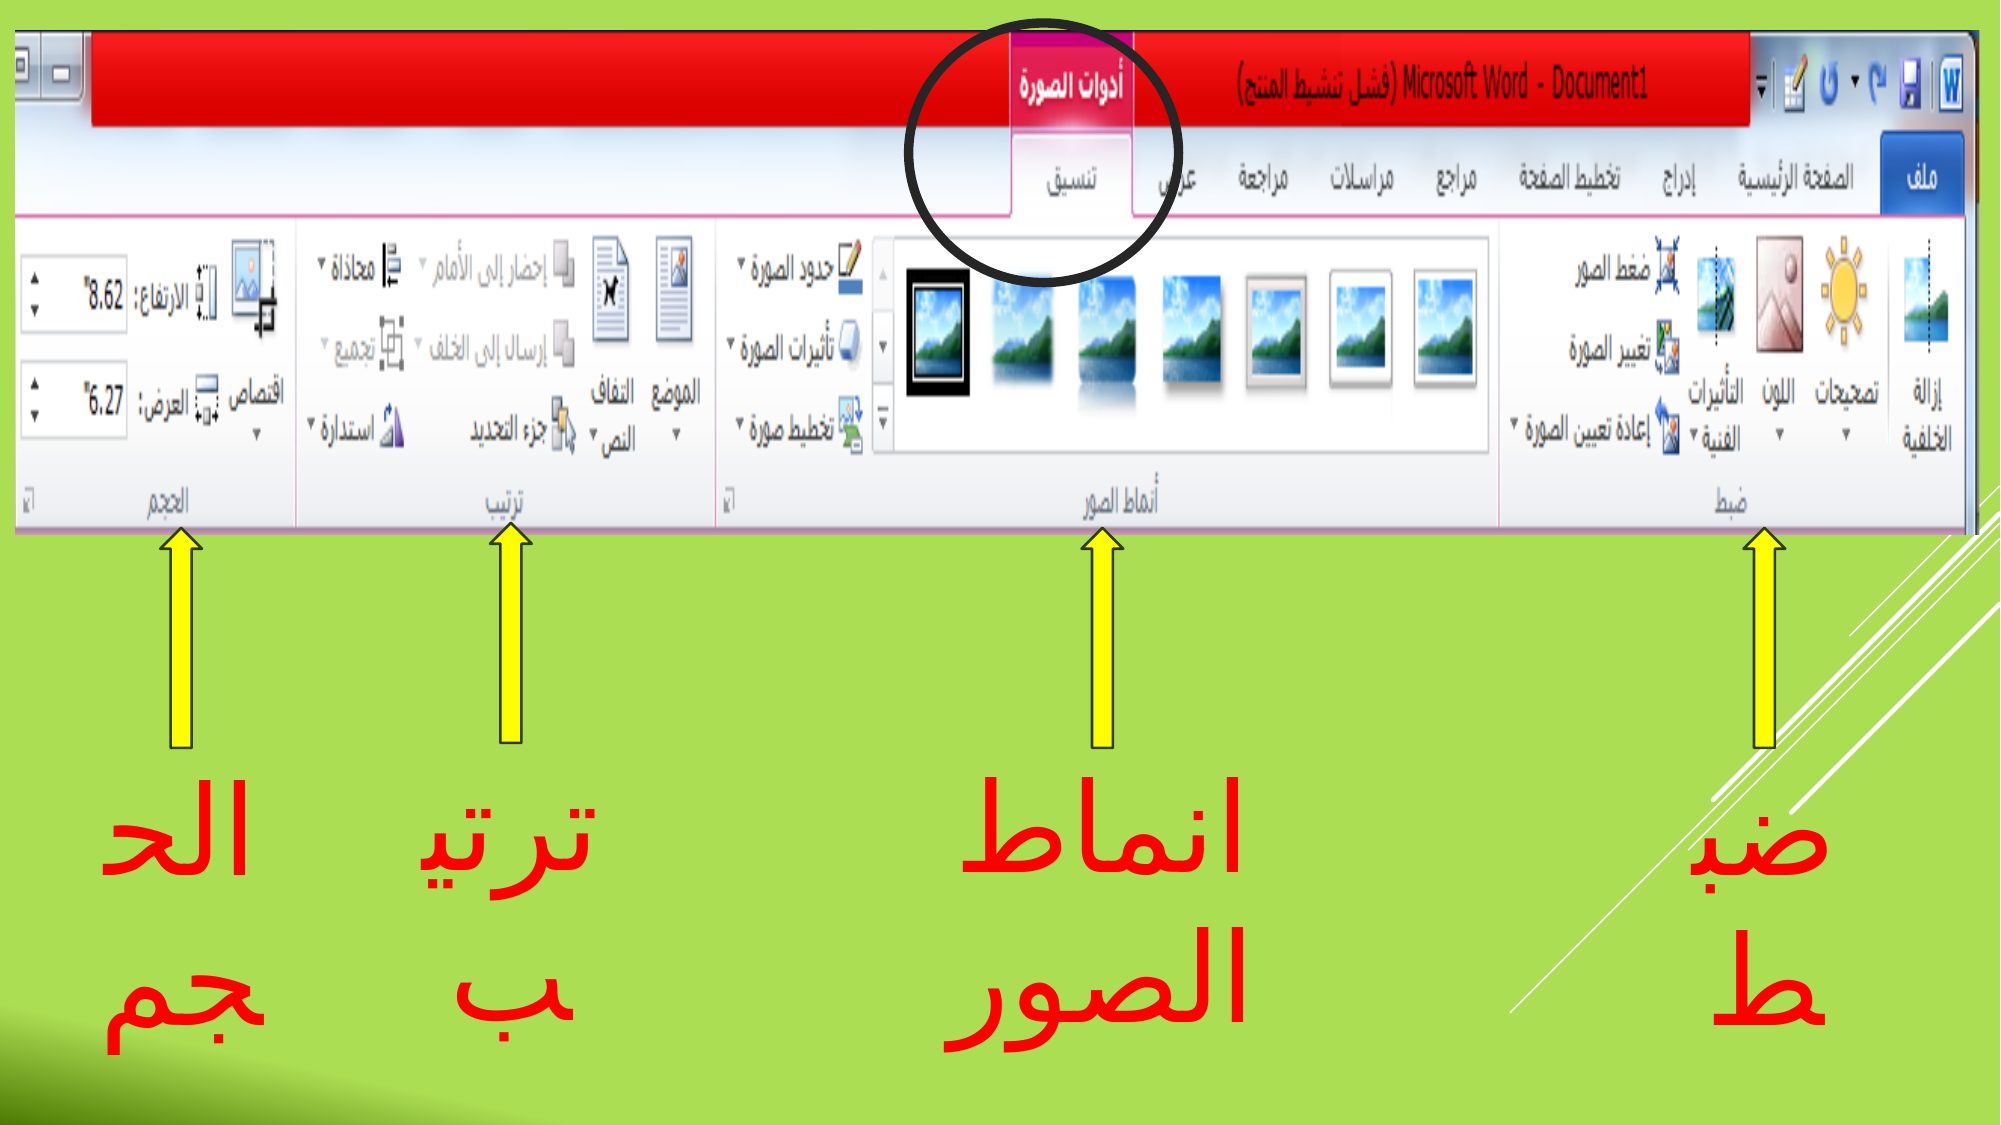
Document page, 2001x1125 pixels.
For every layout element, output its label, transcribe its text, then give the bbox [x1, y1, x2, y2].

text_box [998, 21, 1089, 29]
text_box ترتيب [383, 737, 639, 1053]
text_box [1080, 536, 1125, 740]
text_box الحجم [53, 742, 309, 1058]
text_box ضبط [1636, 742, 1893, 1058]
picture [14, 29, 1980, 536]
text_box [159, 536, 204, 742]
text_box [1742, 536, 1787, 742]
text_box انماط الصور [931, 740, 1274, 1056]
text_box [488, 536, 533, 737]
